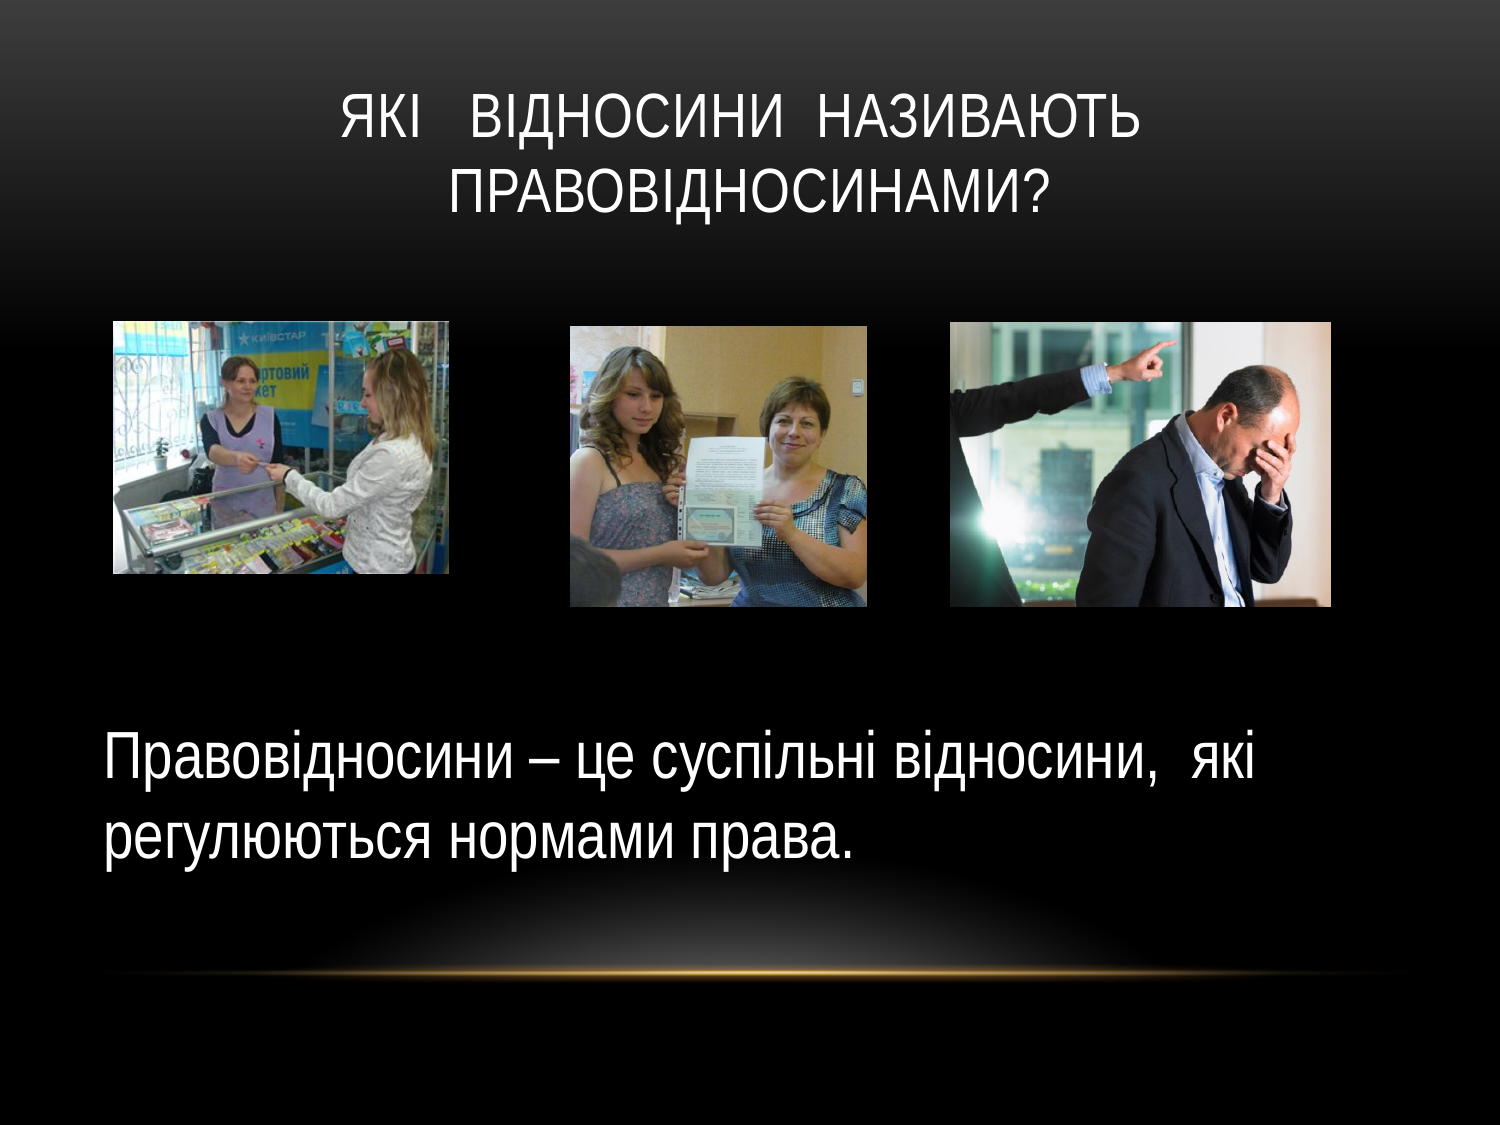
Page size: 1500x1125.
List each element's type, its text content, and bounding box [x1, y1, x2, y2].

title Які відносини називають правовідносинами? [99, 45, 1400, 233]
text_box Правовідносини – це суспільні відносини, які регулюються нормами права. [88, 704, 1400, 879]
picture [0, 0, 1500, 1125]
